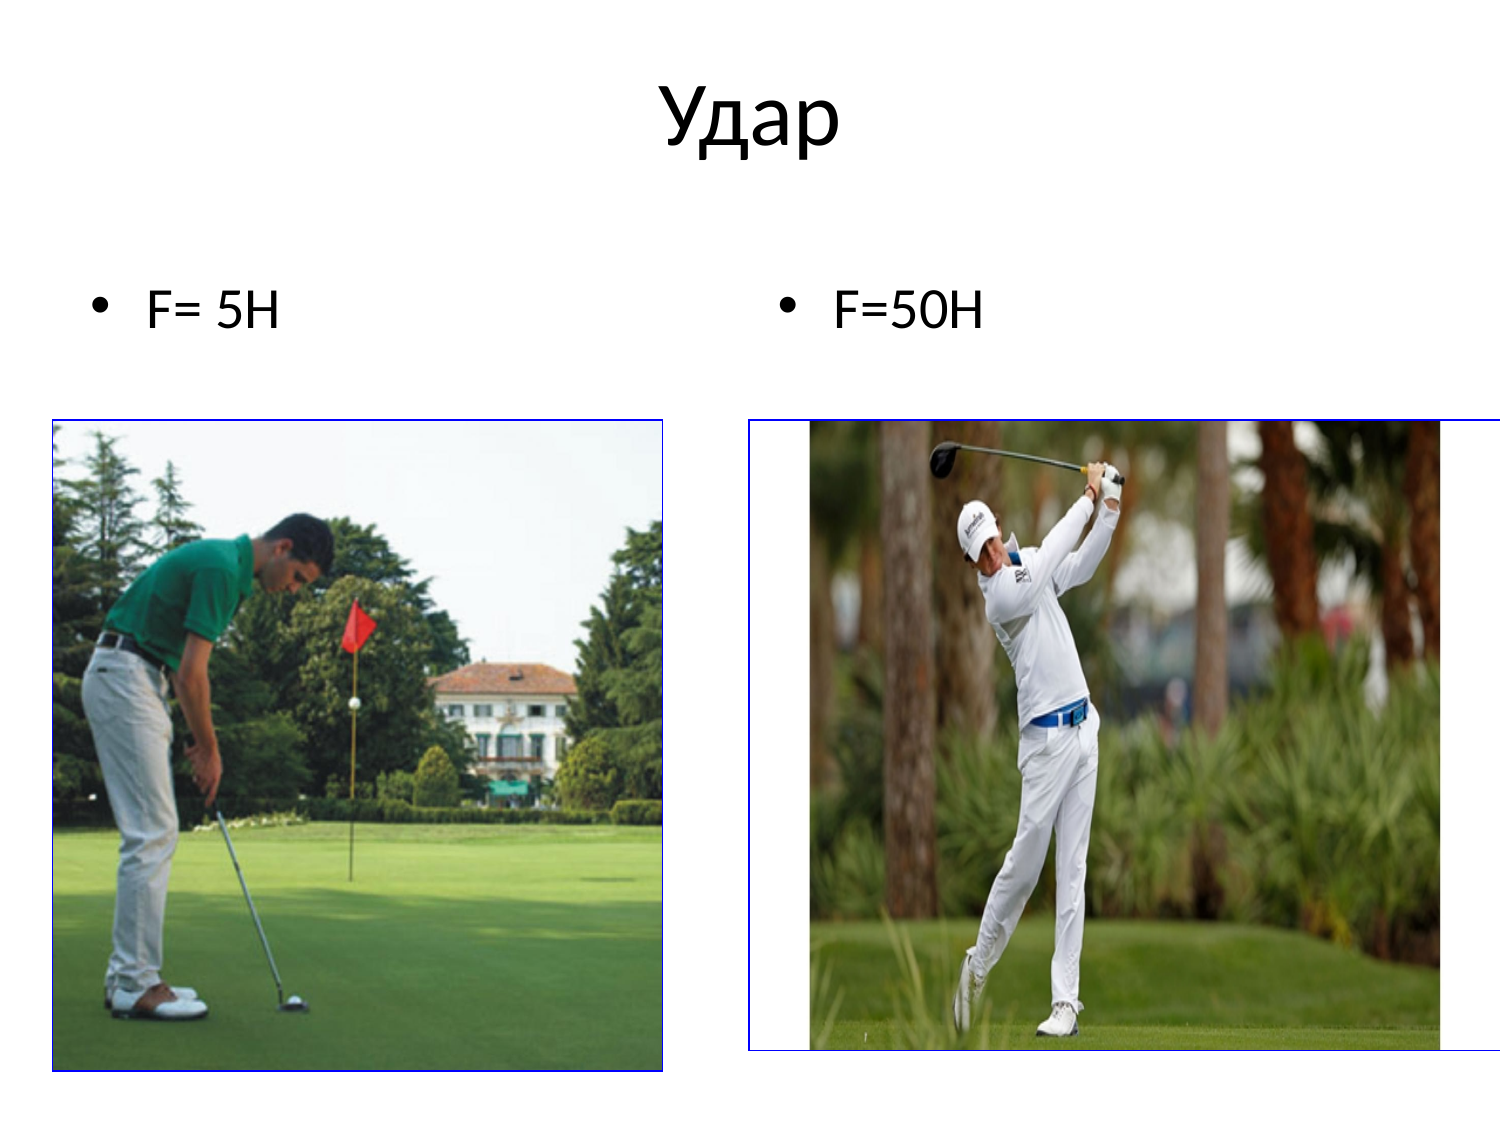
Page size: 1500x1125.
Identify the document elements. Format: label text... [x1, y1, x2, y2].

picture [749, 420, 1500, 1050]
list F=50Н [762, 262, 1426, 419]
title Удар [74, 44, 1426, 173]
list F= 5Н [74, 262, 738, 1006]
picture [52, 420, 662, 1071]
